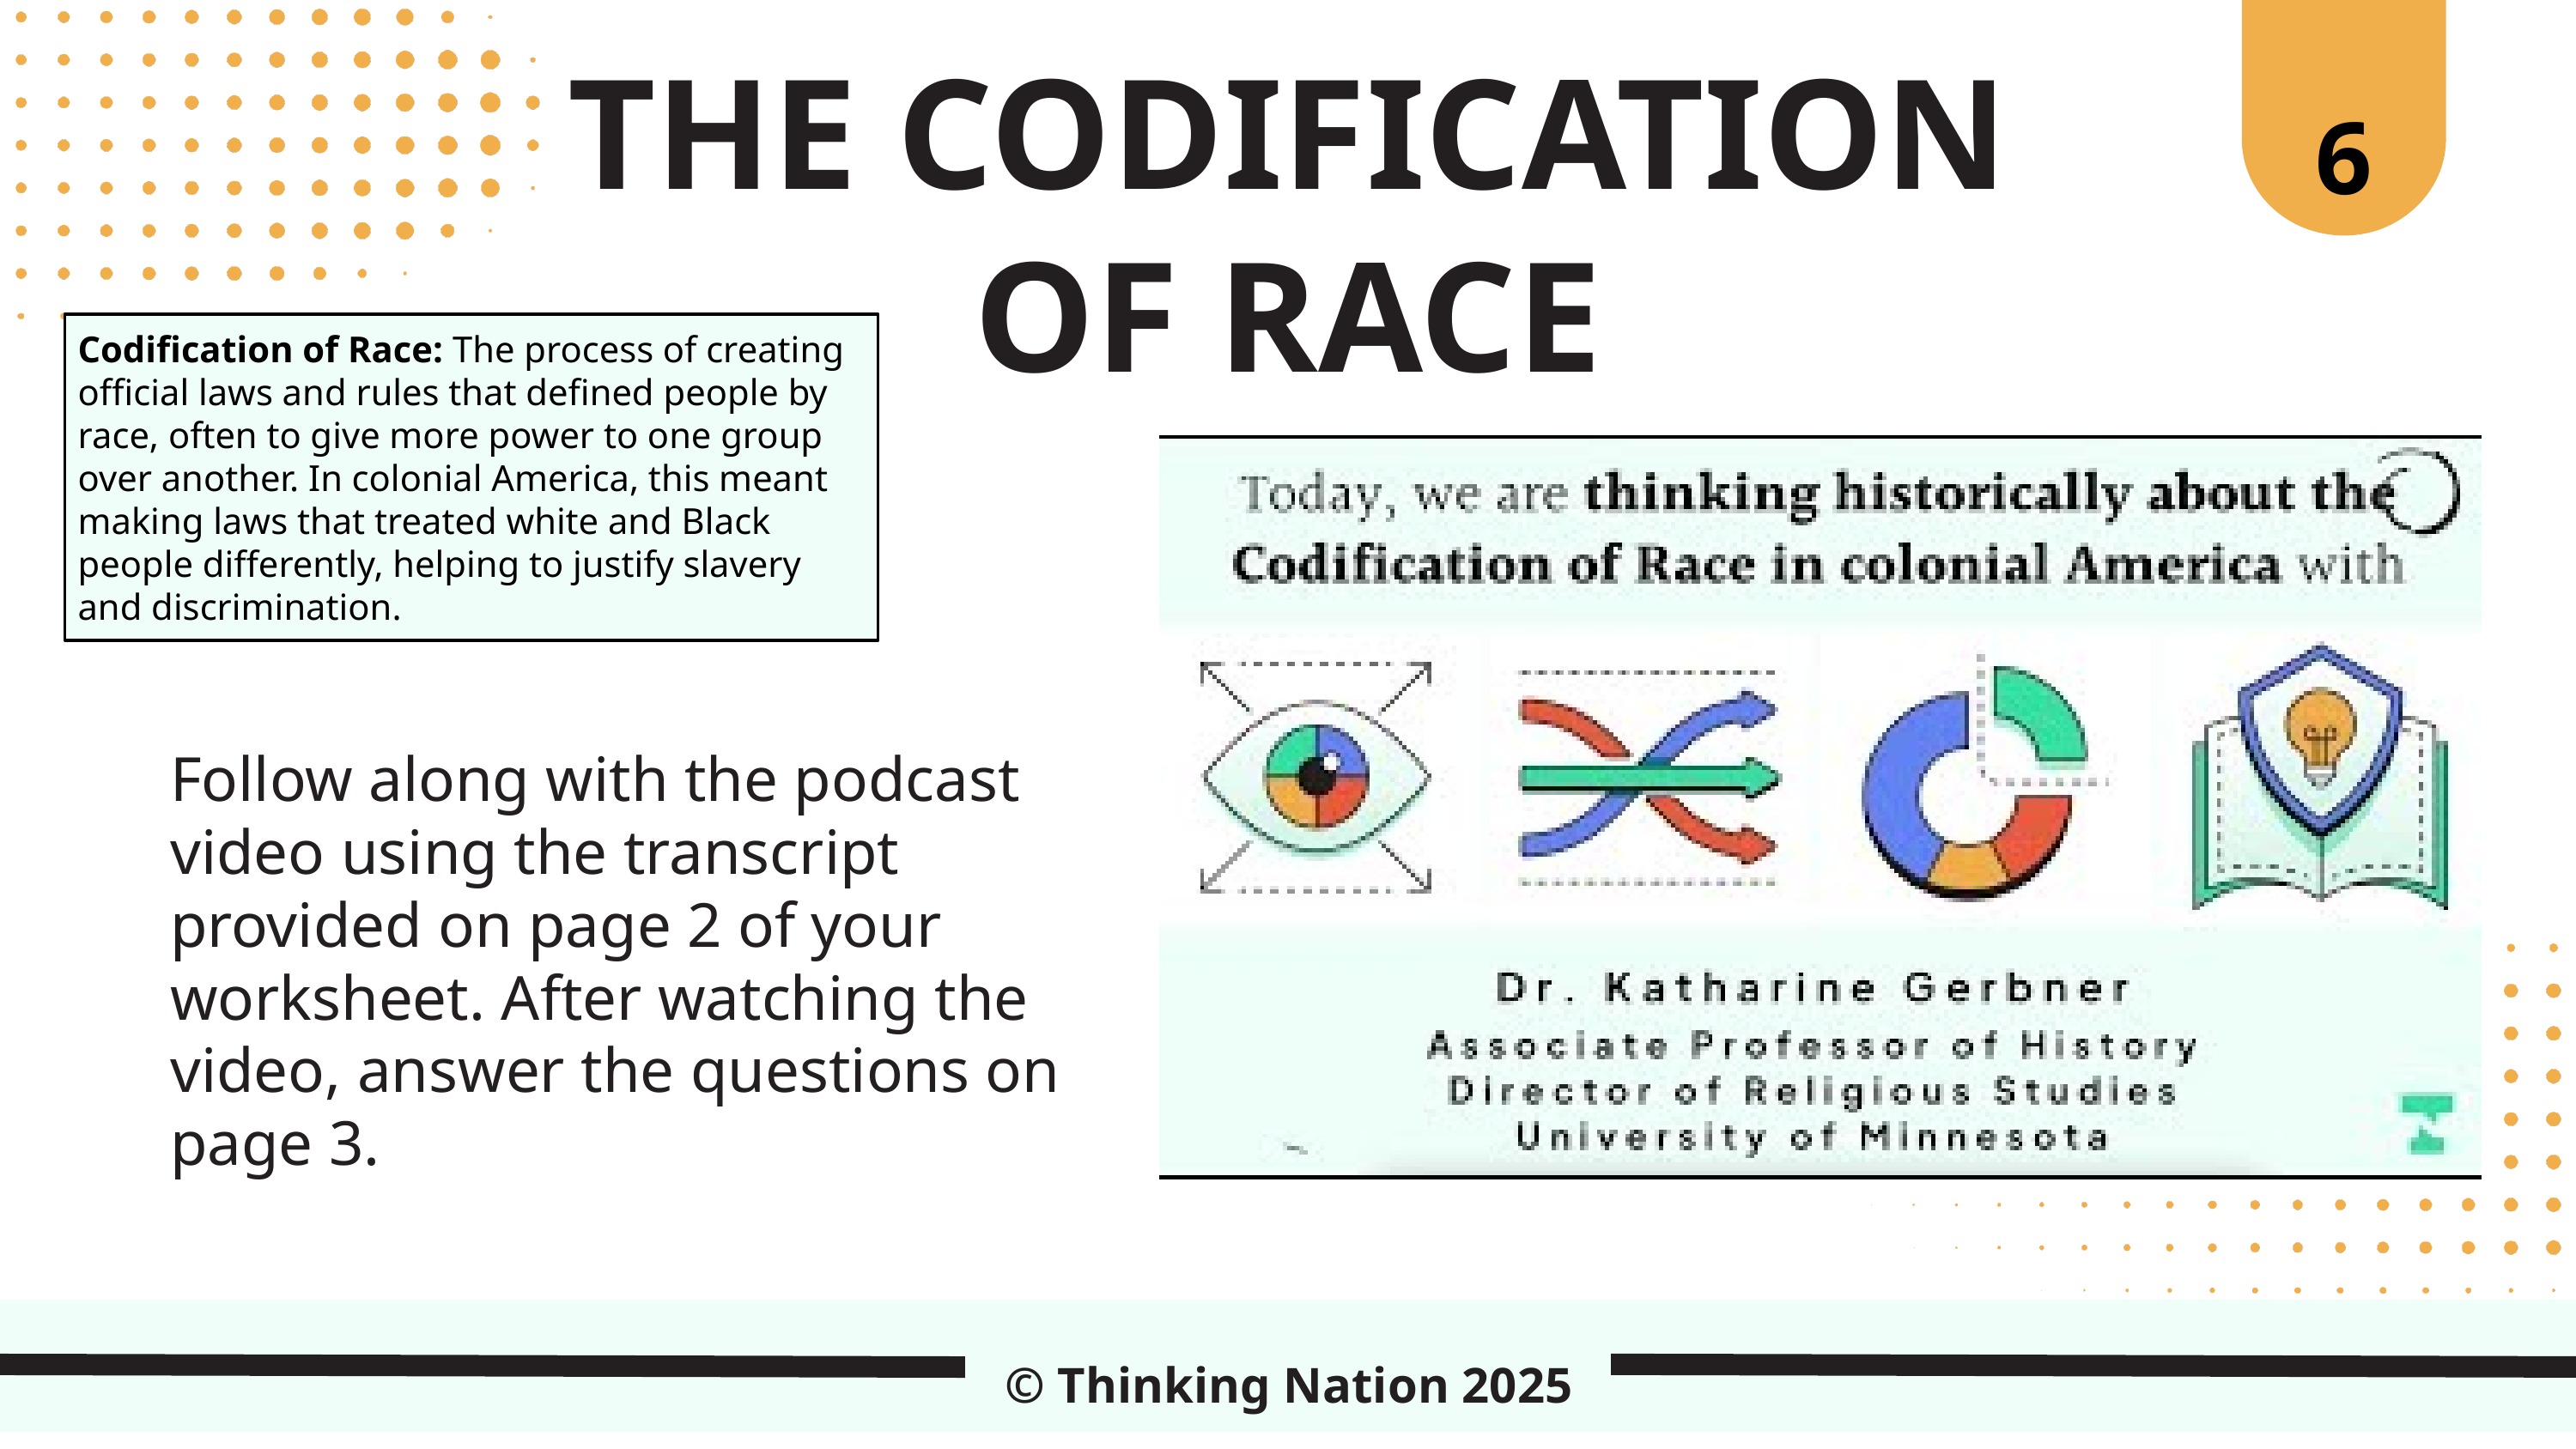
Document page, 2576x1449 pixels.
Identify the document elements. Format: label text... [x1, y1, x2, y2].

picture [1158, 435, 2482, 1179]
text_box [0, 1299, 2576, 1433]
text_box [2233, 0, 2455, 236]
text_box [0, 0, 540, 319]
text_box [1828, 943, 2576, 1294]
text_box THE CODIFICATION OF RACE [540, 37, 2216, 403]
text_box Codification of Race: The process of creating official laws and rules that defined people by race, often to give more power to one group over another. In colonial America, this meant making laws that treated white and Black people differently, helping to justify slavery and discrimination. [64, 313, 878, 641]
text_box Follow along with the podcast video using the transcript provided on page 2 of your worksheet. After watching the video, answer the questions on page 3. [170, 740, 1068, 1179]
